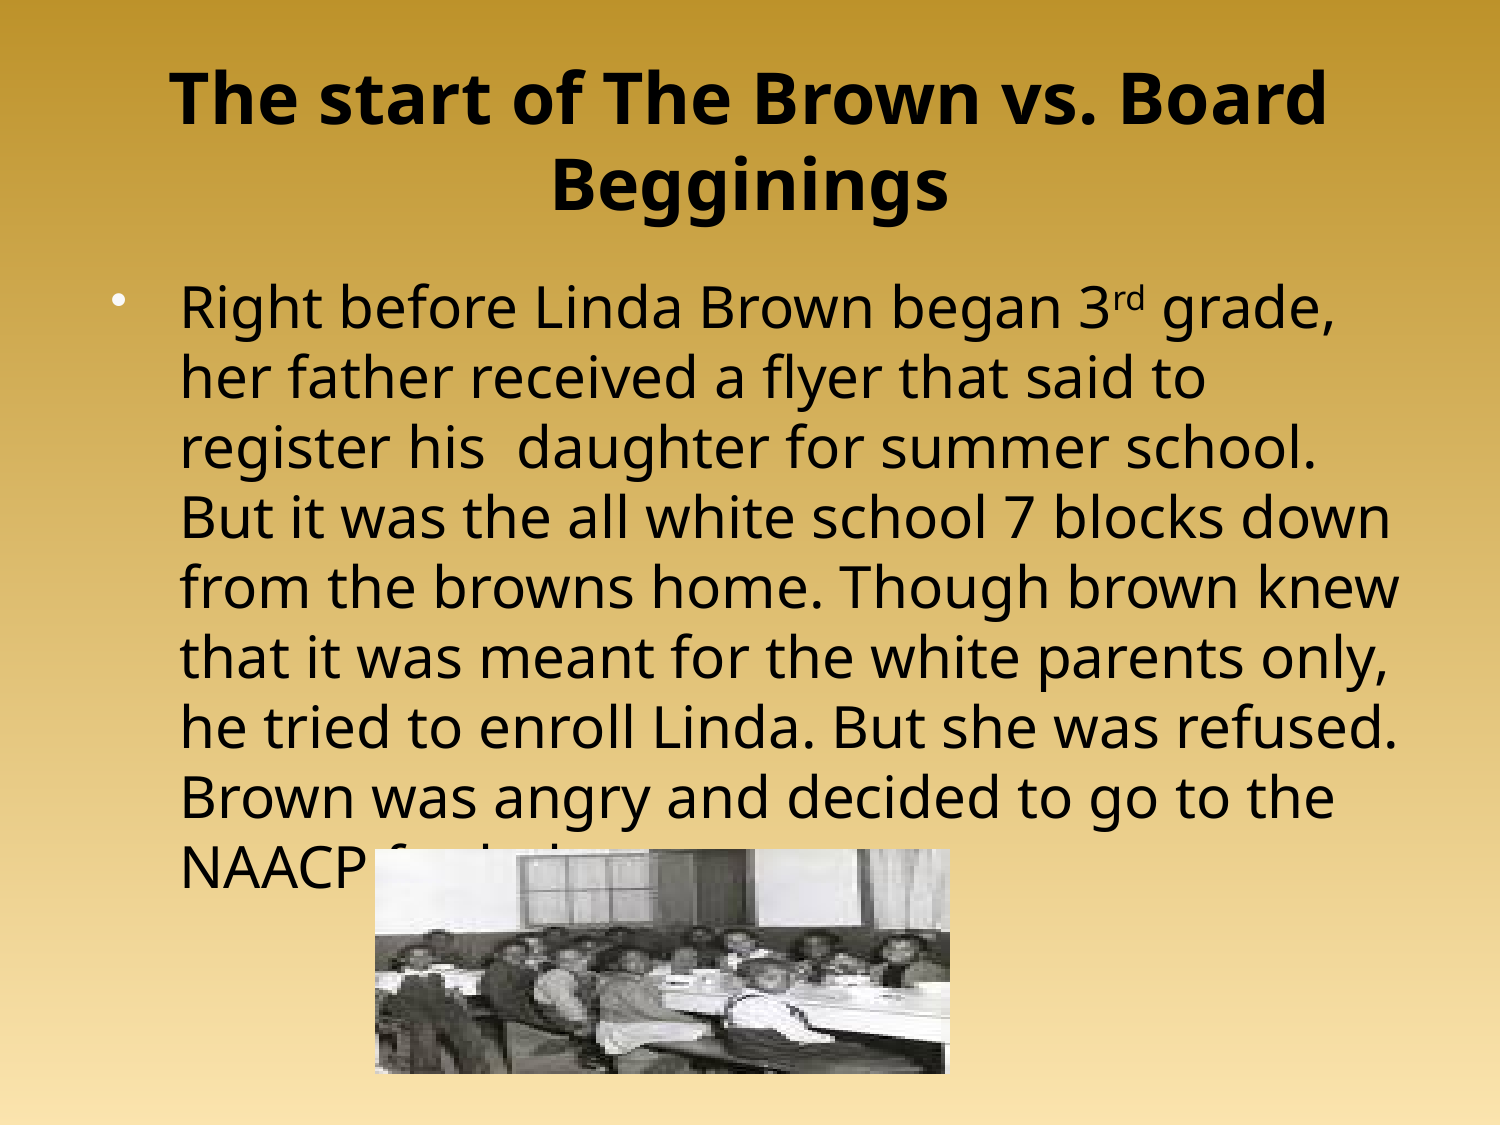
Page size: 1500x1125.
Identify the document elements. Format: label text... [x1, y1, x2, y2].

list Right before Linda Brown began 3rd grade, her father received a flyer that said to register his daughter for summer school. But it was the all white school 7 blocks down from the browns home. Though brown knew that it was meant for the white parents only, he tried to enroll Linda. But she was refused. Brown was angry and decided to go to the NAACP for help. [75, 262, 1425, 1035]
picture [374, 849, 951, 1074]
title The start of The Brown vs. Board Begginings [75, 45, 1425, 233]
